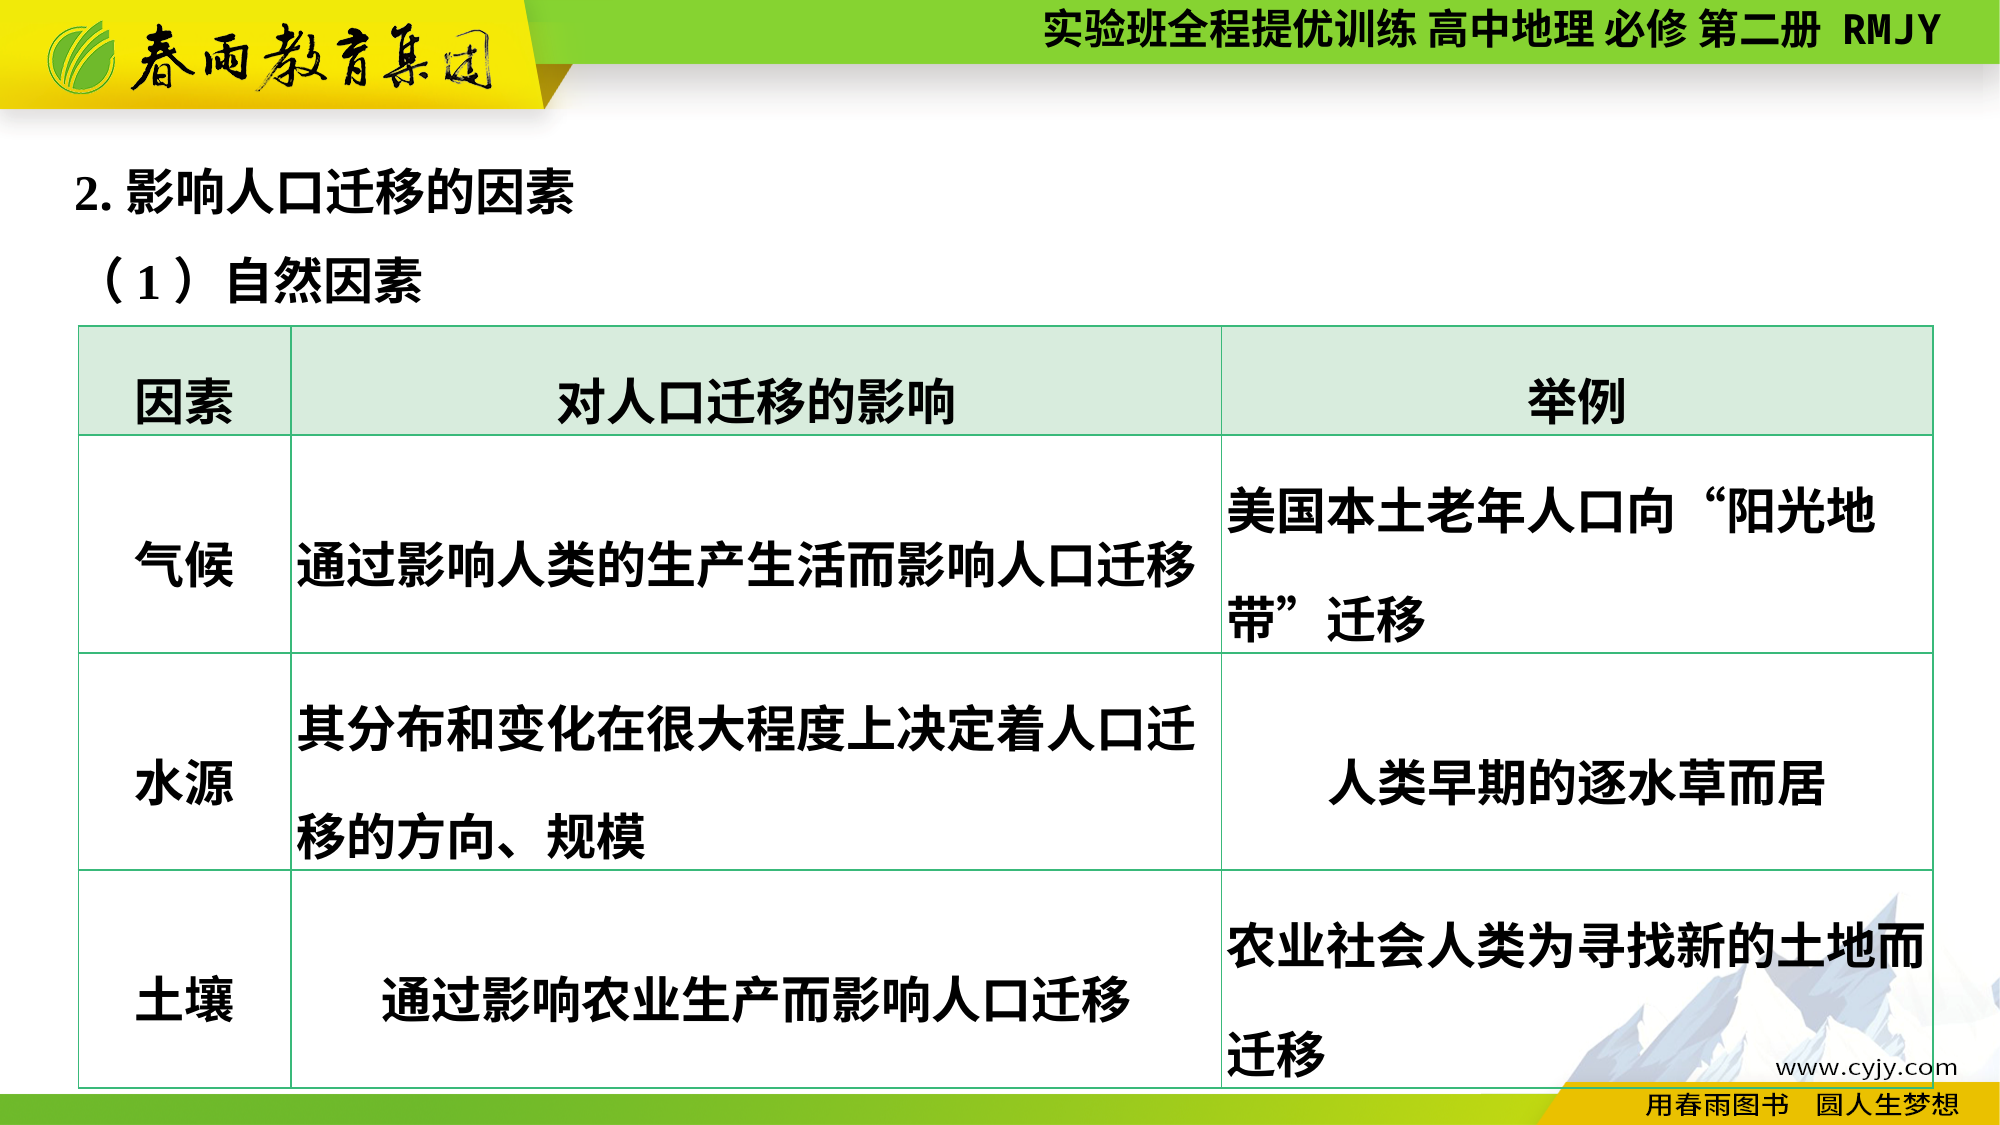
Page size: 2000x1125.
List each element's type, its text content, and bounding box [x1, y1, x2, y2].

table_cell 美国本土老年人口向“阳光地带”迁移 [1222, 436, 1932, 652]
table_cell 水源 [79, 654, 290, 869]
table_cell 气候 [79, 436, 290, 652]
table_header 因素 [79, 327, 290, 434]
list 2.影响人口迁移的因素 （1）自然因素 [59, 122, 1944, 320]
table_cell 通过影响农业生产而影响人口迁移 [292, 871, 1221, 1087]
table_cell 农业社会人类为寻找新的土地而迁移 [1222, 871, 1932, 1087]
table_cell 其分布和变化在很大程度上决定着人口迁移的方向、规模 [292, 654, 1221, 869]
table_cell 人类早期的逐水草而居 [1222, 654, 1932, 869]
table_cell 通过影响人类的生产生活而影响人口迁移 [292, 436, 1221, 652]
table_cell 土壤 [79, 871, 290, 1087]
picture [0, 0, 2000, 1125]
table_header 对人口迁移的影响 [292, 327, 1221, 434]
table_header 举例 [1222, 327, 1932, 434]
